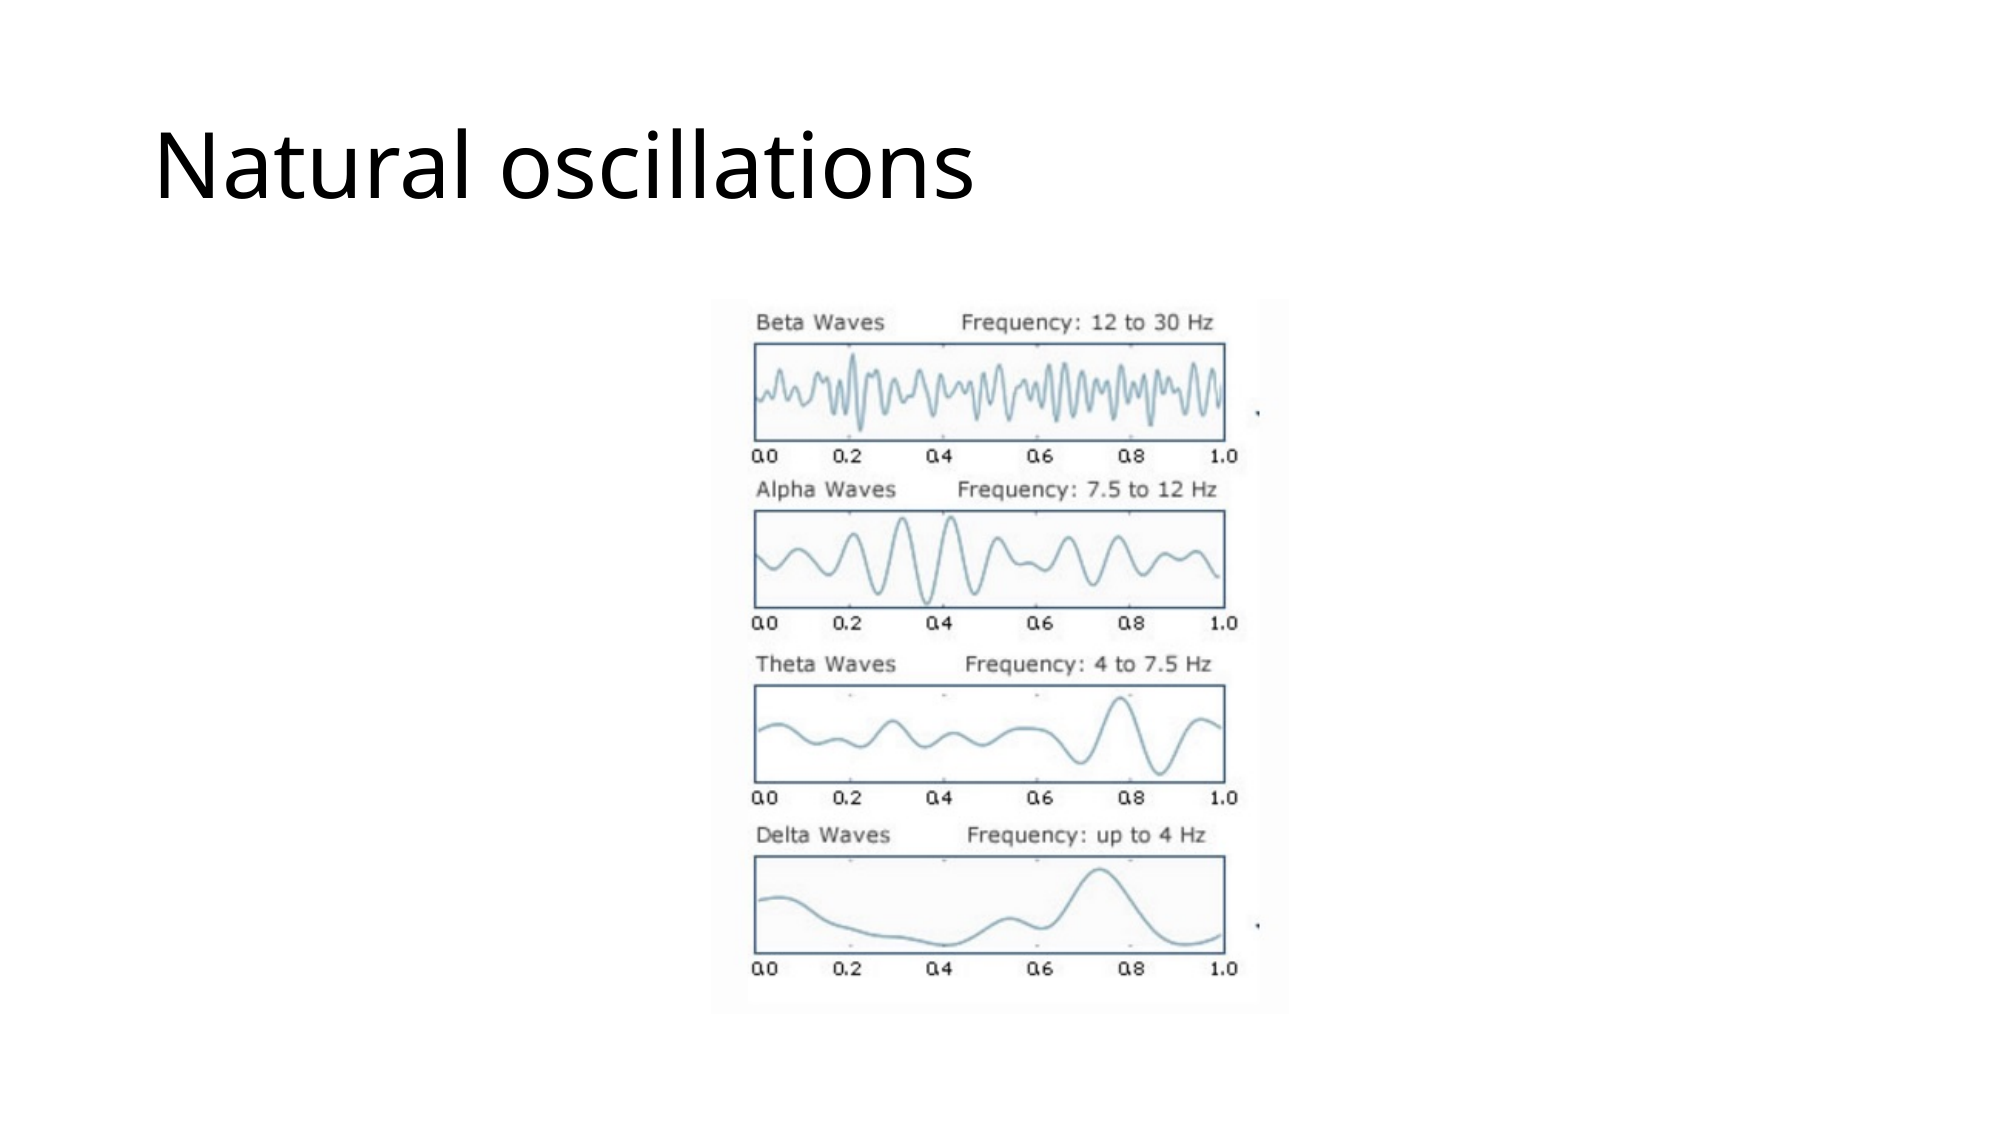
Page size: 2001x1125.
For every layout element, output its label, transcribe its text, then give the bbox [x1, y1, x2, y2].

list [711, 299, 1289, 1014]
title Natural oscillations [137, 59, 1863, 278]
